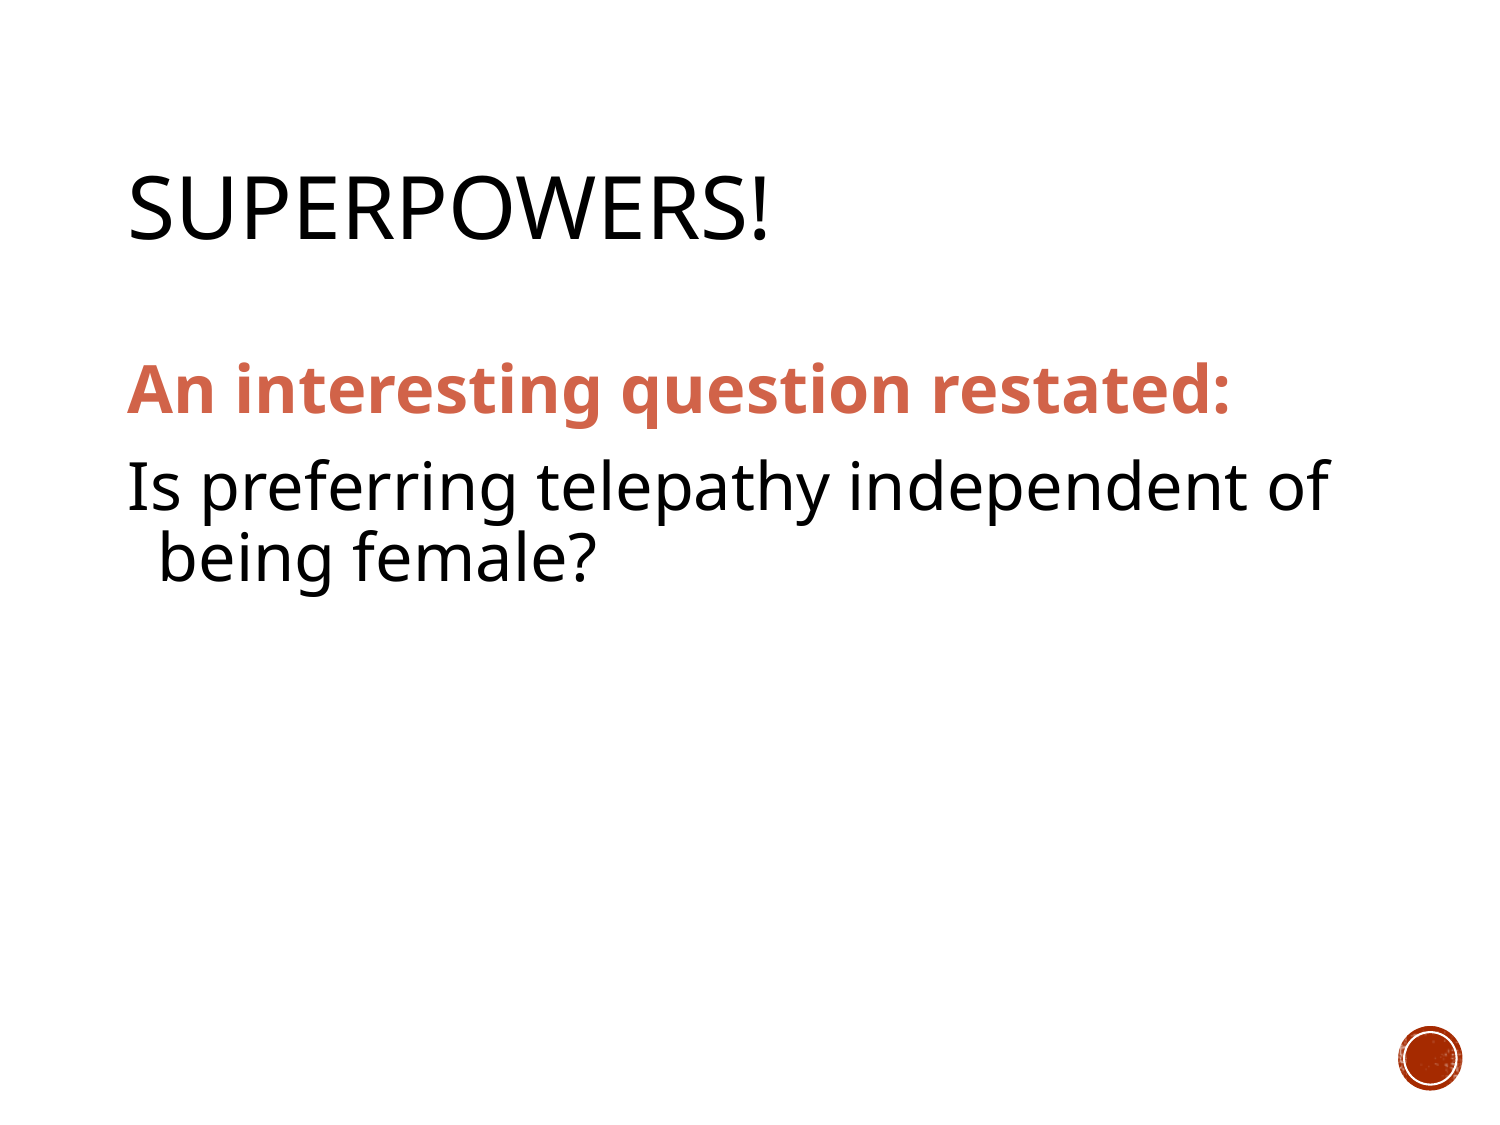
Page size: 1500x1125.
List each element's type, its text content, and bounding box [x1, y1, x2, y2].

list An interesting question restated: Is preferring telepathy independent of being female? [112, 348, 1388, 1013]
title Superpowers! [112, 79, 1388, 344]
